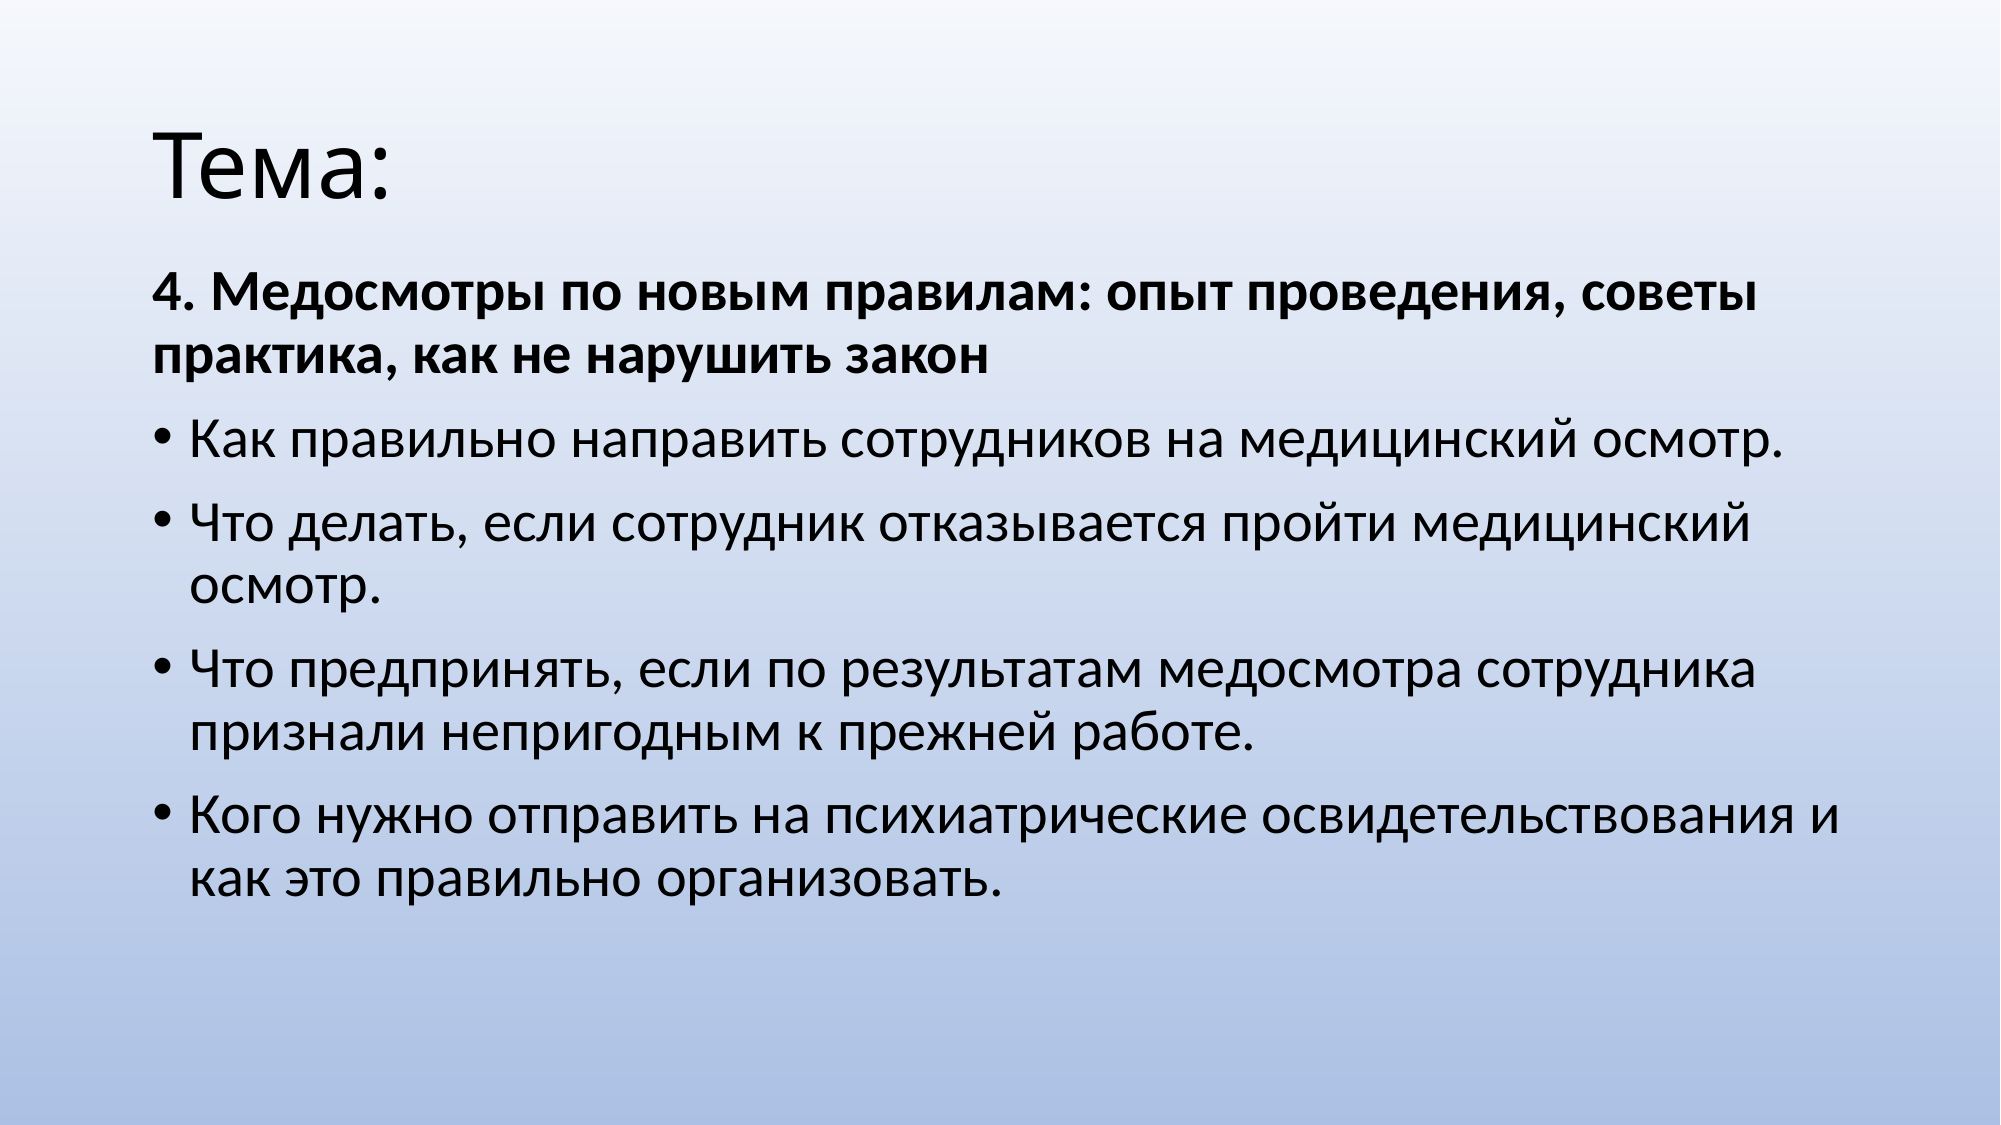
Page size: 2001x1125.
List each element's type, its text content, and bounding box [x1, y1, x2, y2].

title Тема: [137, 59, 1863, 252]
list 4. Медосмотры по новым правилам: опыт проведения, советы практика, как не нарушить закон Как правильно направить сотрудников на медицинский осмотр. Что делать, если сотрудник отказывается пройти медицинский осмотр. Что предпринять, если по результатам медосмотра сотрудника признали непригодным к прежней работе. Кого нужно отправить на психиатрические освидетельствования и как это правильно организовать. [137, 252, 1863, 967]
